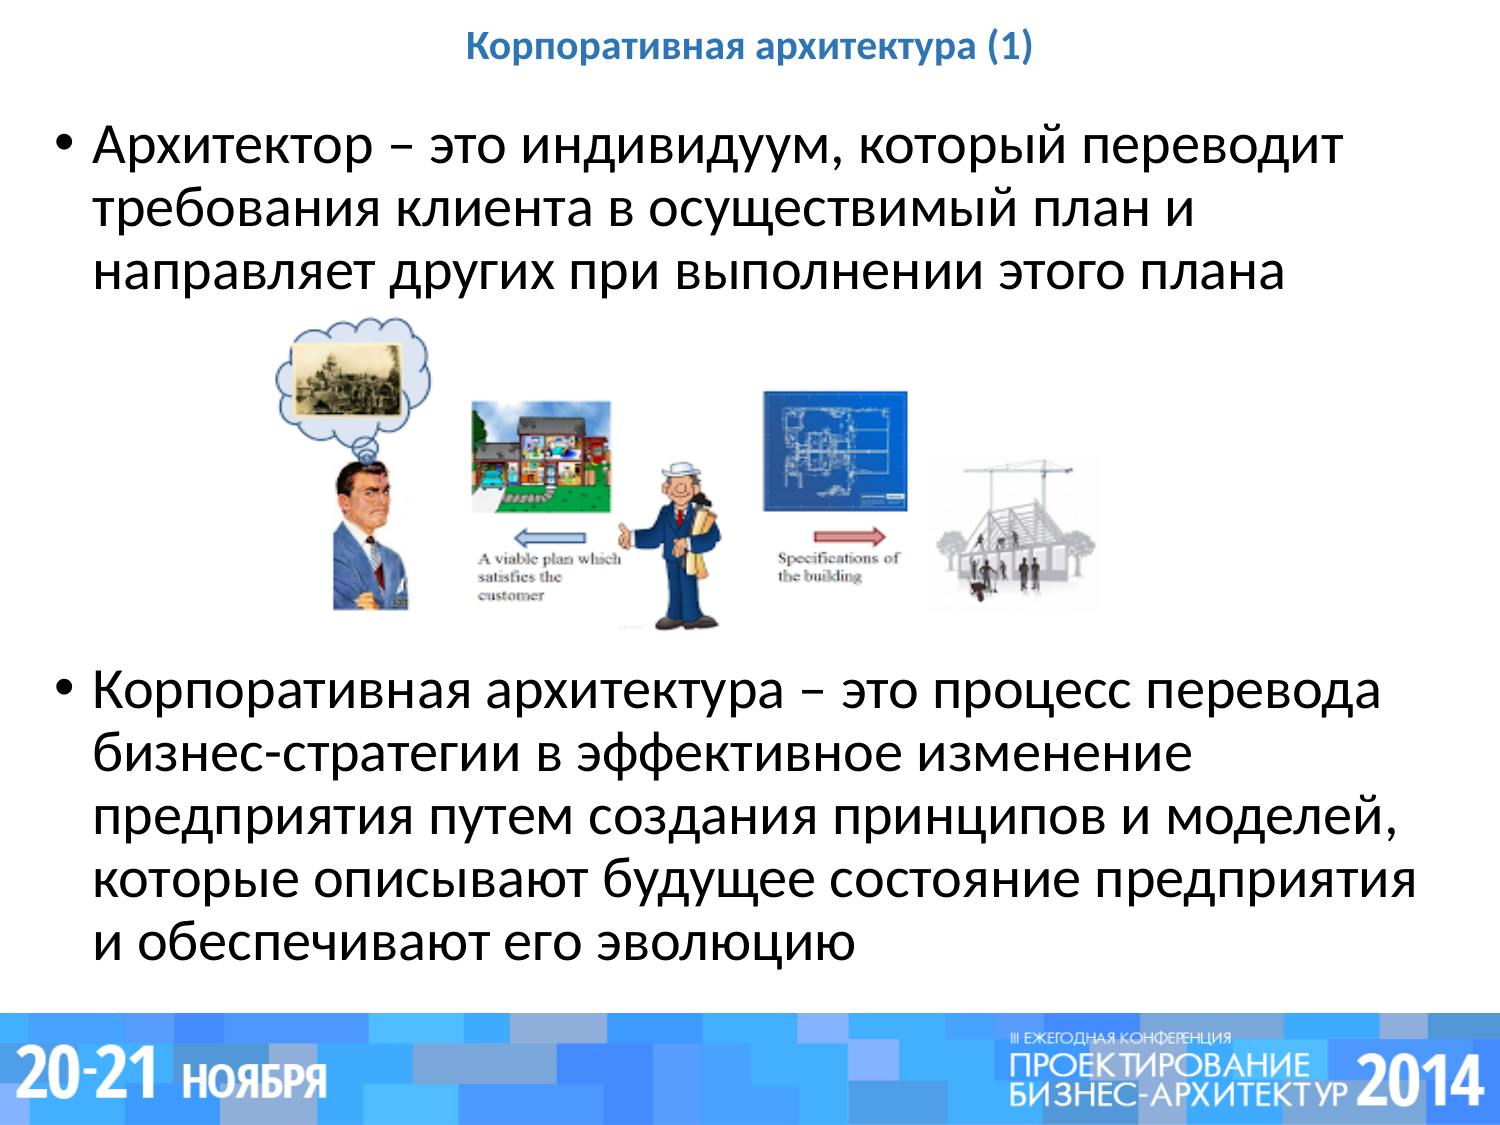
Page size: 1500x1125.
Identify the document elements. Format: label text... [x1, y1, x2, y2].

picture [274, 307, 1100, 639]
title Корпоративная архитектура (1) [103, 6, 1397, 89]
list Архитектор – это индивидуум, который переводит требования клиента в осуществимый план и направляет других при выполнении этого плана Корпоративная архитектура – это процесс перевода бизнес-стратегии в эффективное изменение предприятия путем создания принципов и моделей, которые описывают будущее состояние предприятия и обеспечивают его эволюцию [39, 105, 1465, 1014]
picture [0, 1013, 1500, 1125]
